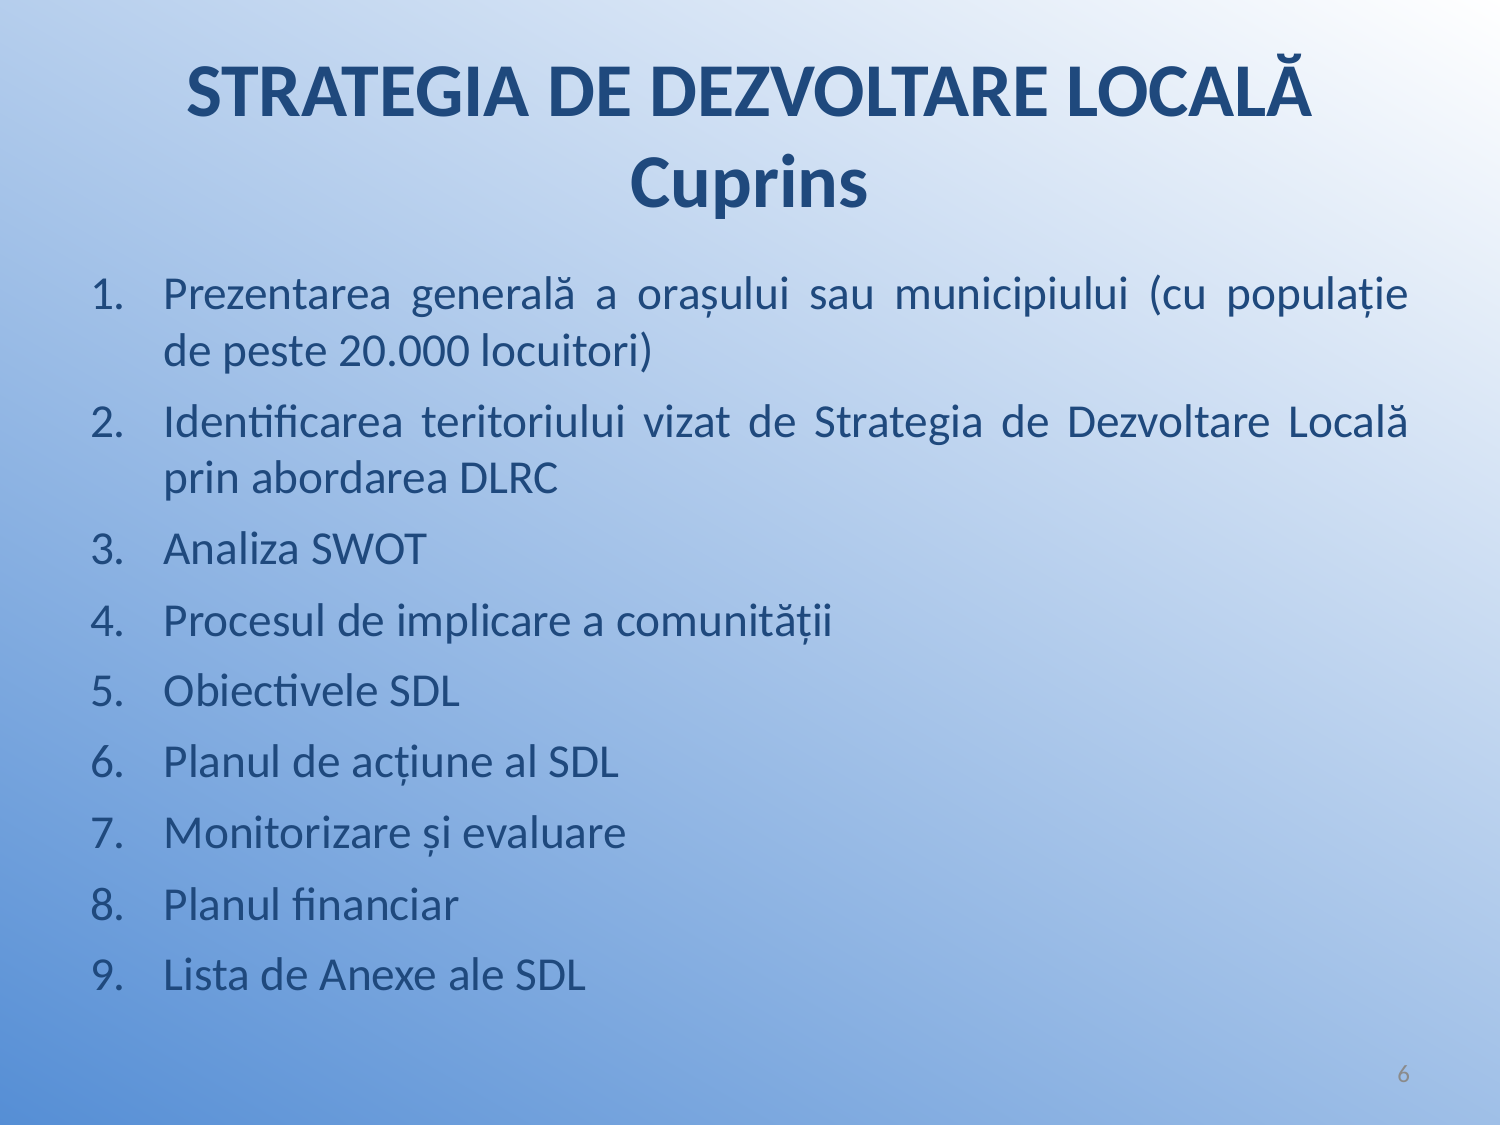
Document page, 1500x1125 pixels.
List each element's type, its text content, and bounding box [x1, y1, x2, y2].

slide_number 6 [1074, 1042, 1425, 1103]
title STRATEGIA DE DEZVOLTARE LOCALĂ Cuprins [75, 30, 1425, 232]
list Prezentarea generală a orașului sau municipiului (cu populație de peste 20.000 locuitori) Identificarea teritoriului vizat de Strategia de Dezvoltare Locală prin abordarea DLRC Analiza SWOT Procesul de implicare a comunității Obiectivele SDL Planul de acțiune al SDL Monitorizare și evaluare Planul financiar Lista de Anexe ale SDL [75, 255, 1425, 1015]
